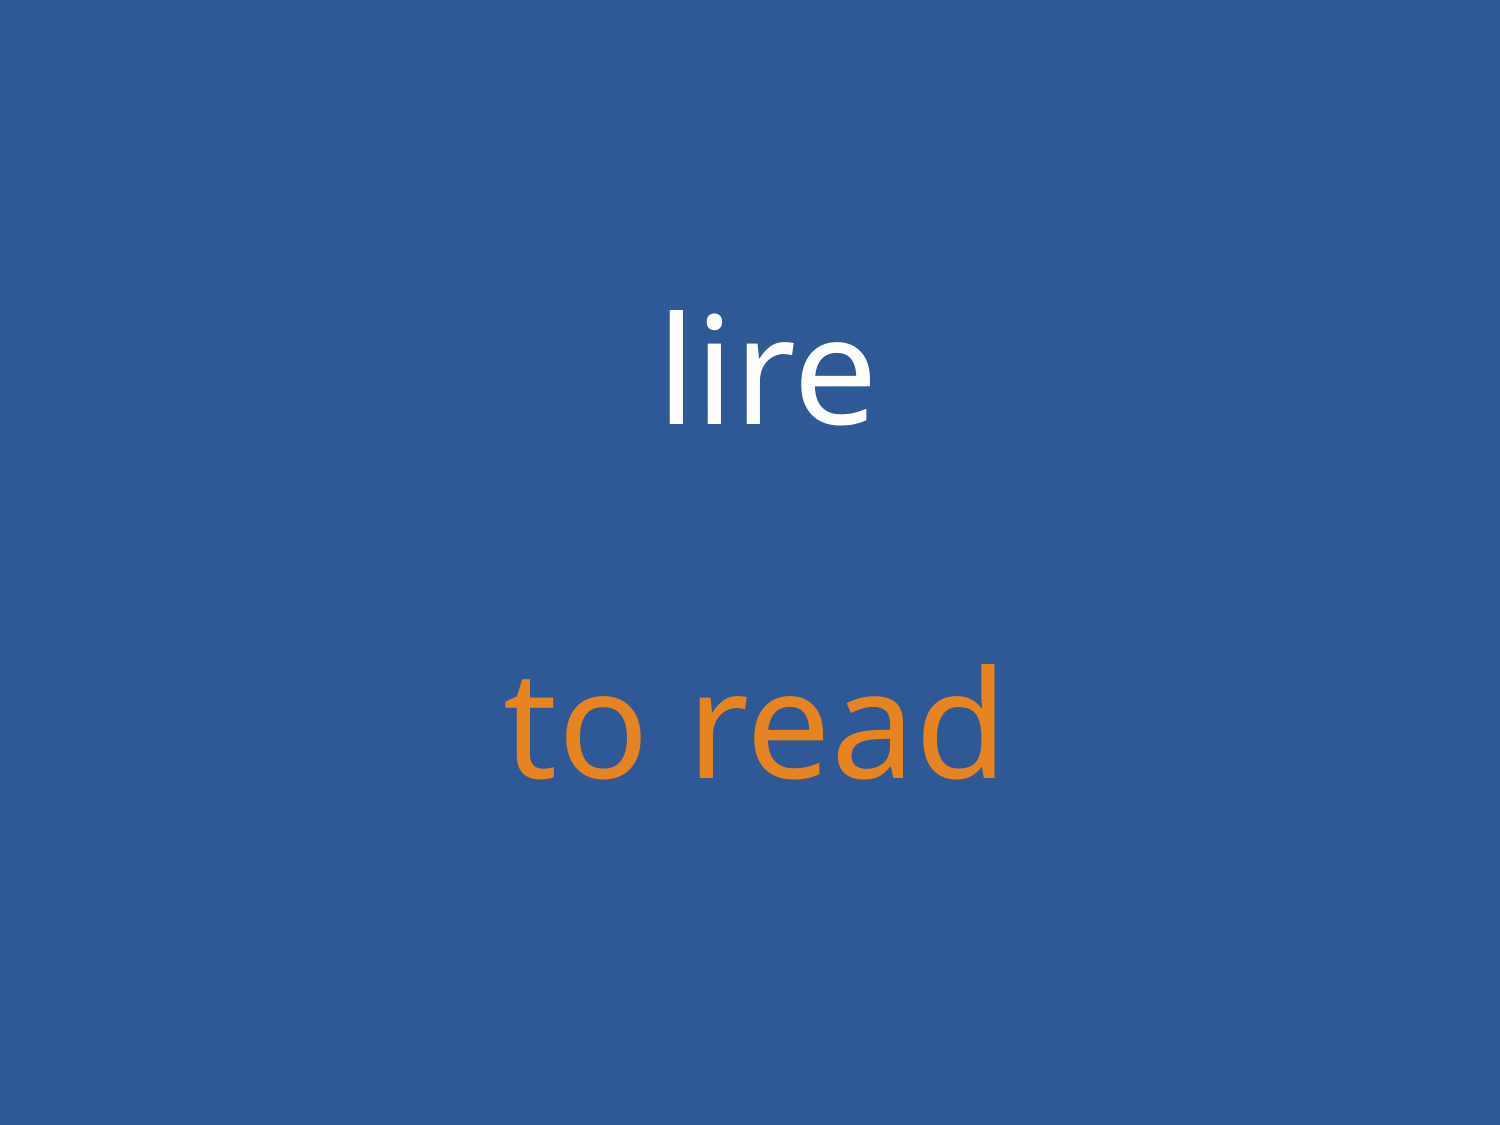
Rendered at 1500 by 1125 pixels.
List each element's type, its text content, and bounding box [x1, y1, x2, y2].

text_box to read [301, 621, 1211, 817]
text_box lire [301, 267, 1235, 462]
